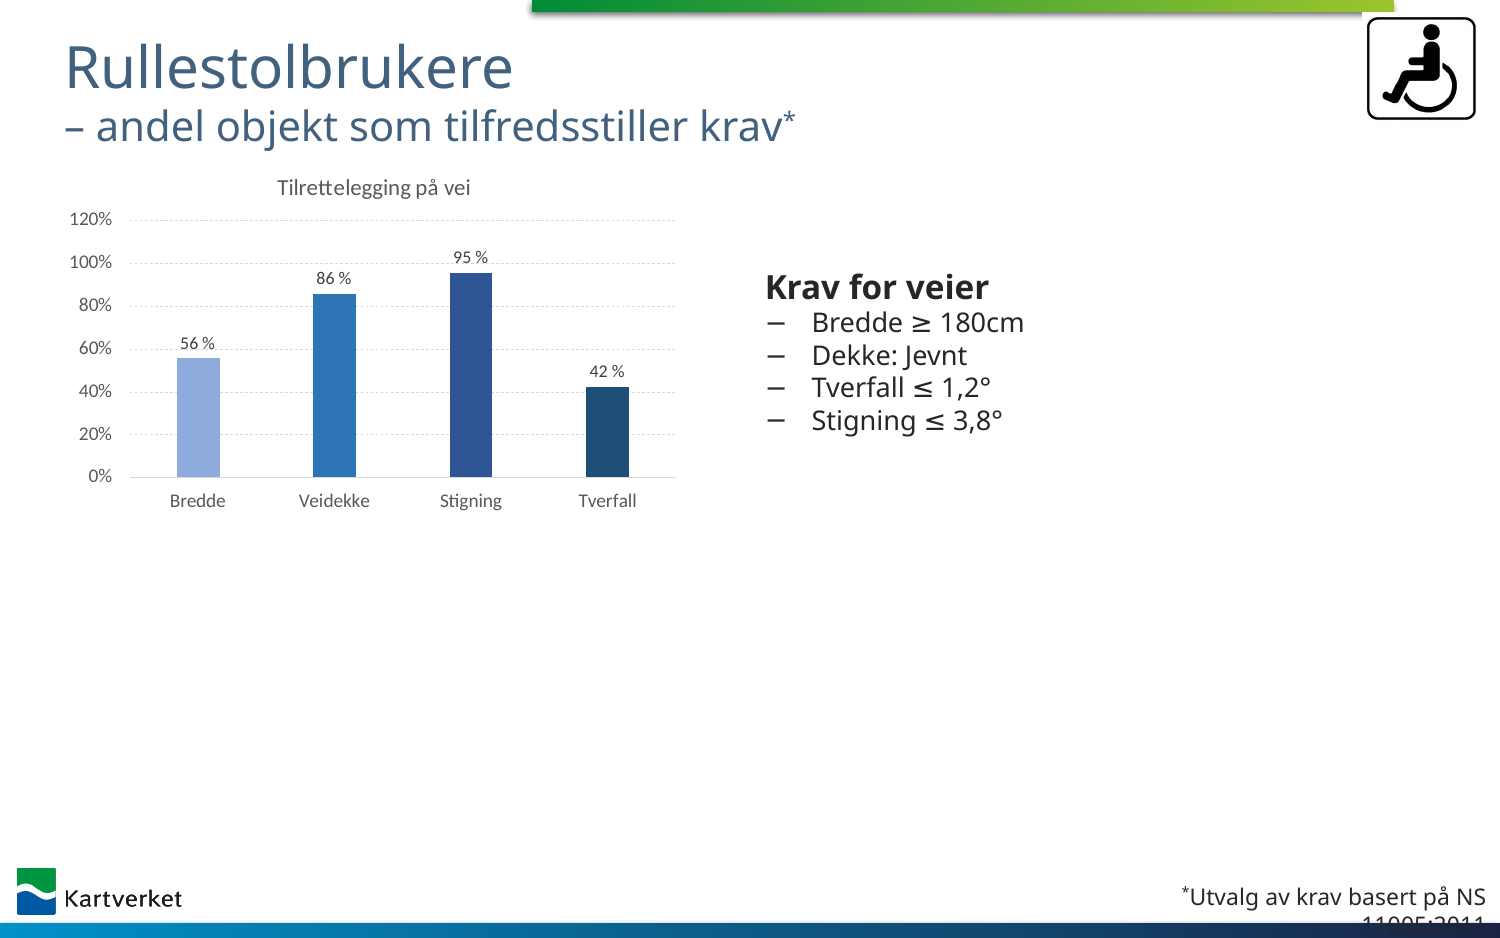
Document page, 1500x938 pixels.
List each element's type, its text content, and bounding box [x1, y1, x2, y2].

text_box *Utvalg av krav basert på NS 11005:2011 [1068, 873, 1500, 938]
text_box Rullestolbrukere – andel objekt som tilfredsstiller krav* [49, 25, 1431, 158]
picture [62, 166, 687, 519]
text_box Krav for veier Bredde ≥ 180cm Dekke: Jevnt Tverfall ≤ 1,2° Stigning ≤ 3,8° [750, 258, 1234, 444]
picture [1362, 12, 1481, 126]
